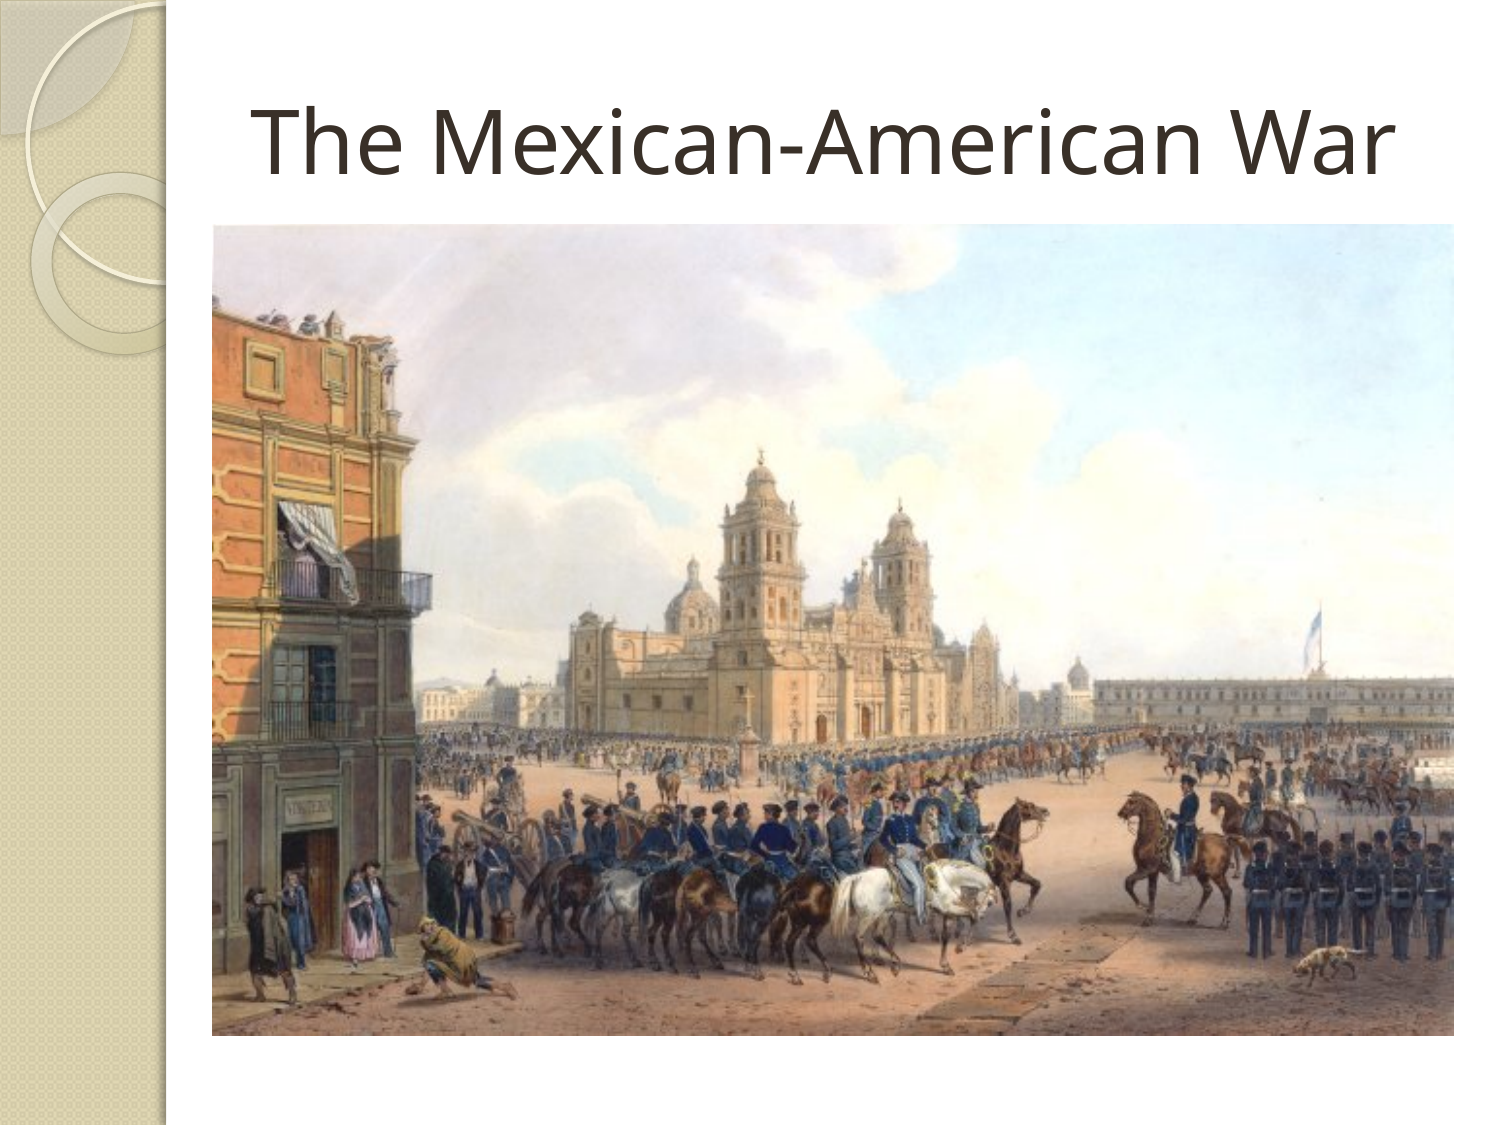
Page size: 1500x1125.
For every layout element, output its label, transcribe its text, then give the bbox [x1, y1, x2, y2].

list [212, 224, 1454, 1036]
title The Mexican-American War [235, 45, 1466, 233]
